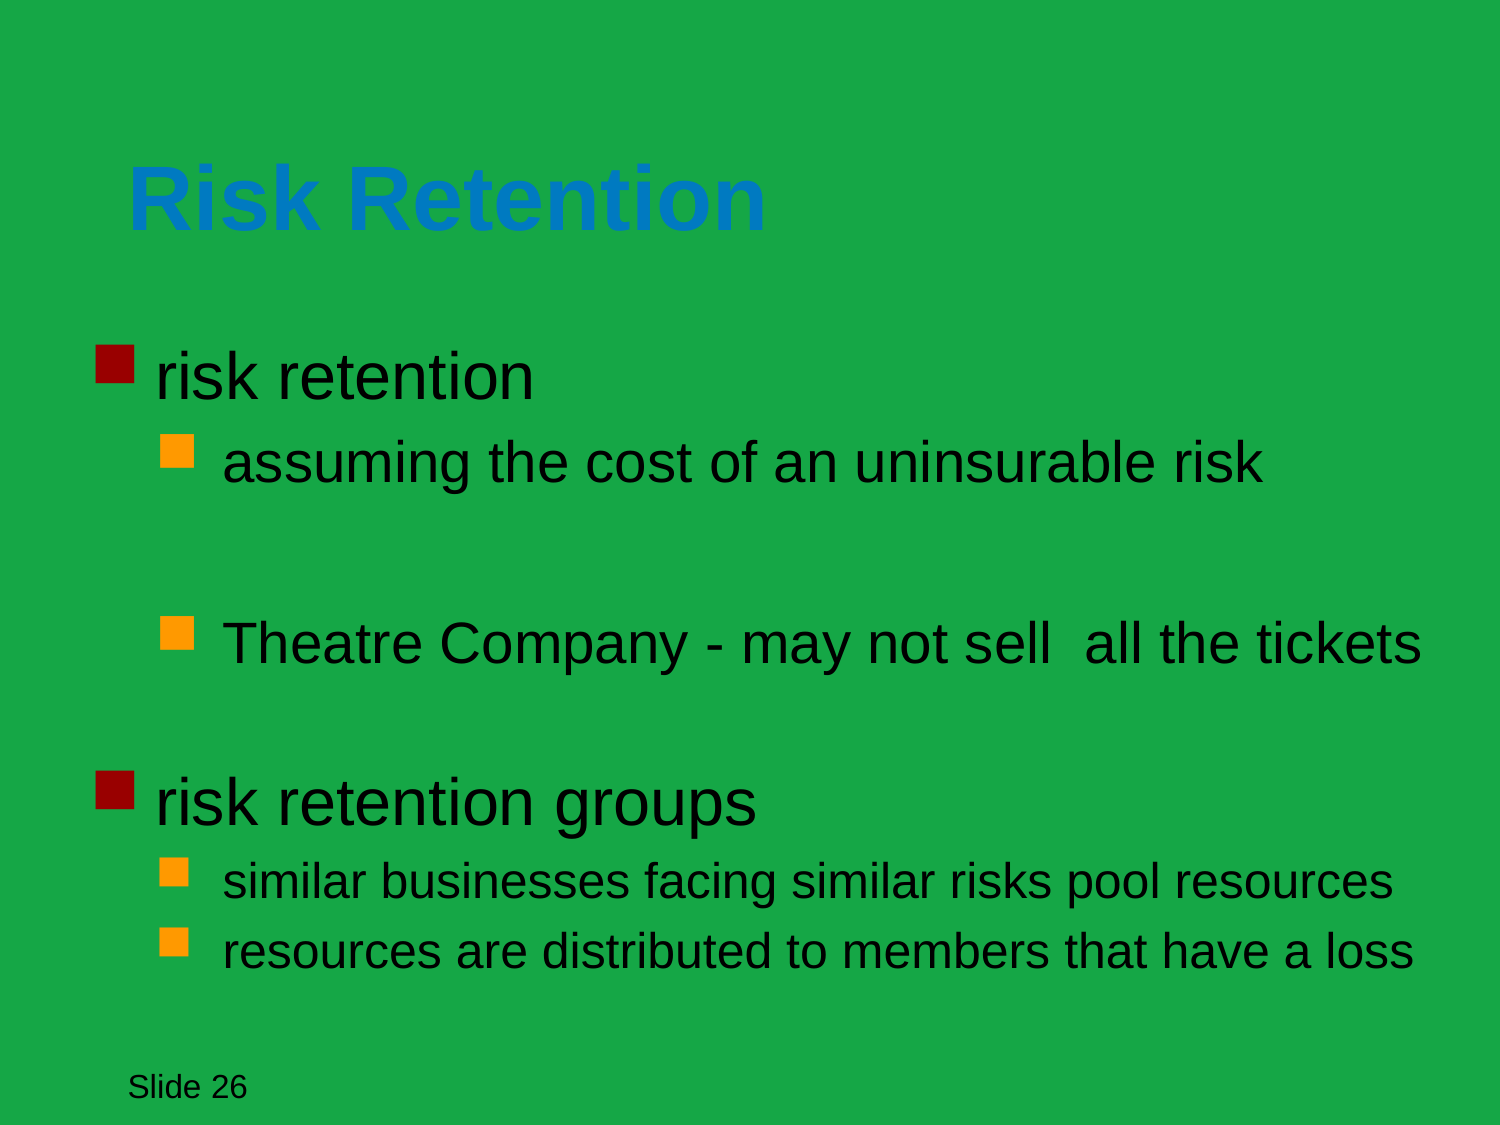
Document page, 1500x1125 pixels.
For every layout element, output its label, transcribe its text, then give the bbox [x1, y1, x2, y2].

slide_number Slide 26 [112, 1037, 425, 1113]
list risk retention assuming the cost of an uninsurable risk Theatre Company - may not sell all the tickets risk retention groups similar businesses facing similar risks pool resources resources are distributed to members that have a loss [75, 324, 1450, 975]
title Risk Retention [112, 99, 1388, 288]
